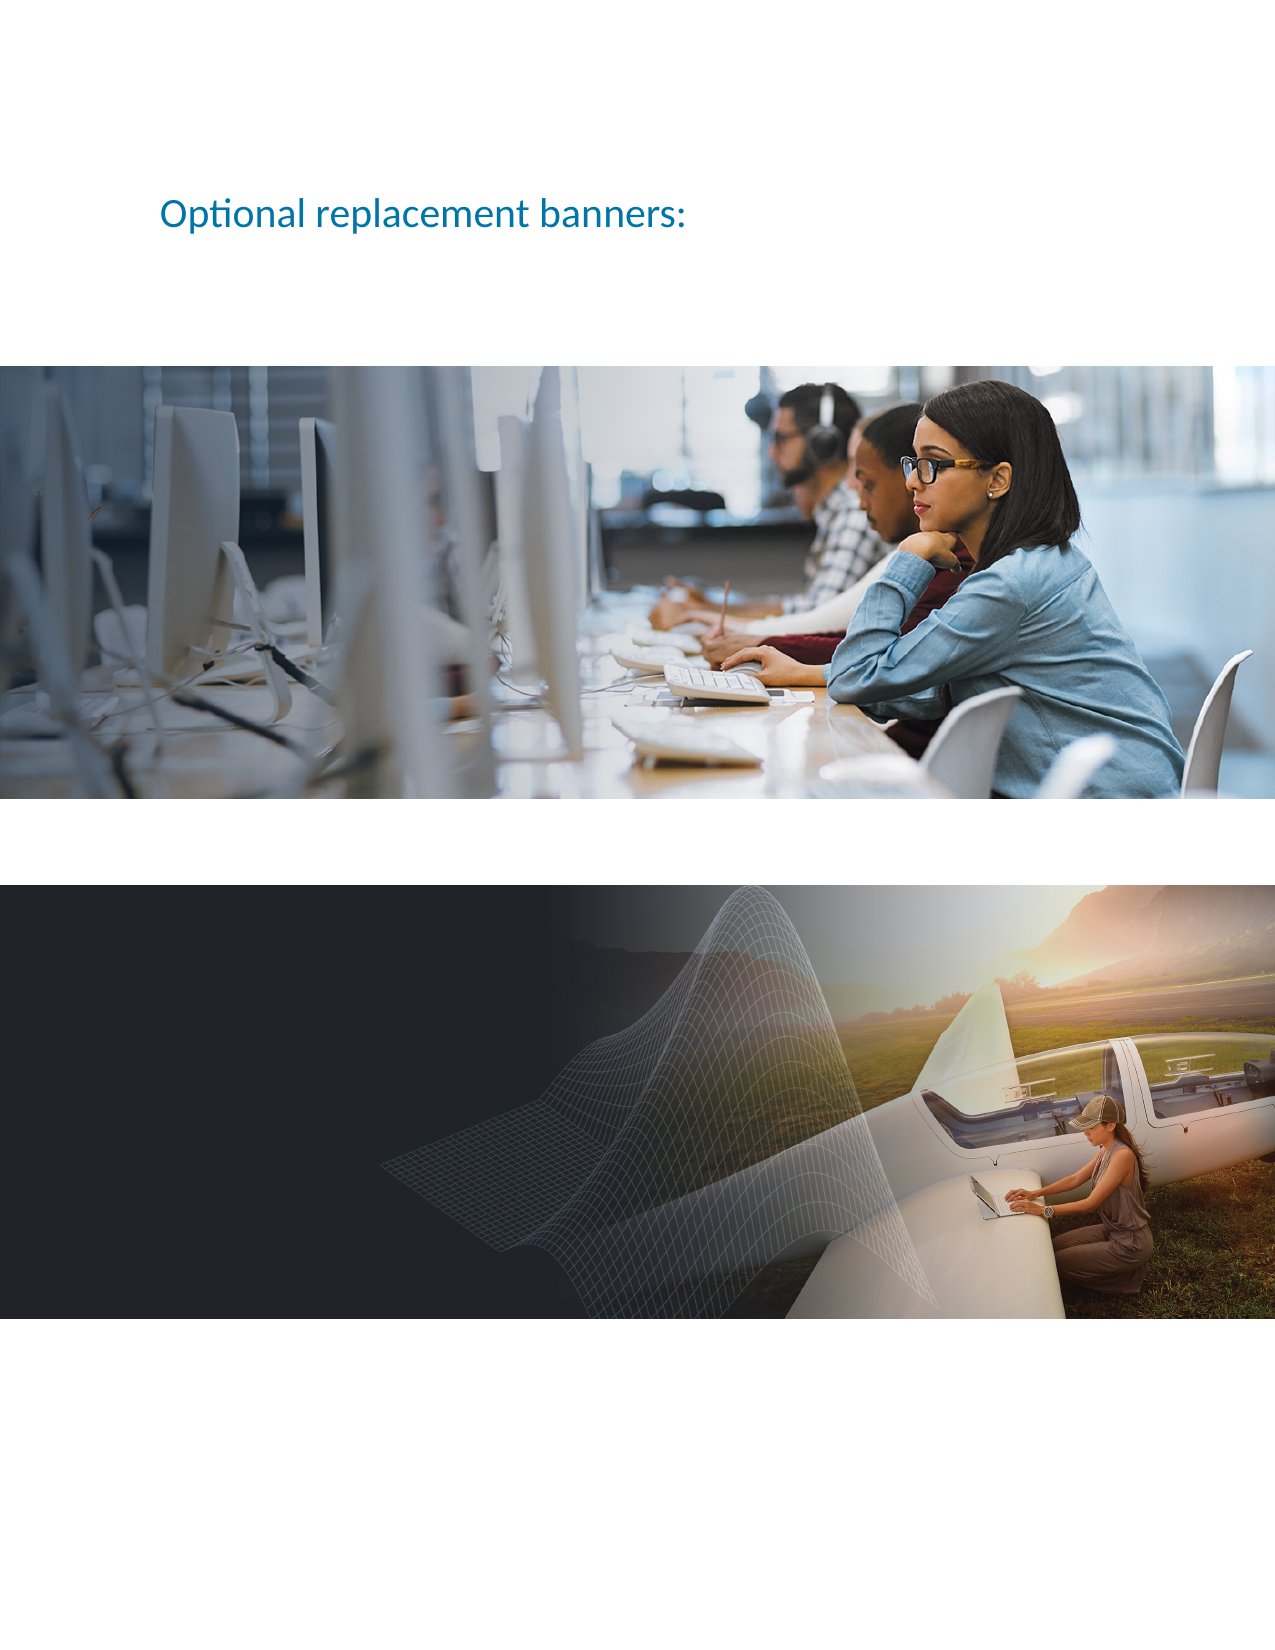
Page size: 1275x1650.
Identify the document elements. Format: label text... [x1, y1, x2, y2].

text_box Optional replacement banners: [145, 178, 1153, 244]
picture [0, 885, 1275, 1319]
picture [0, 366, 1275, 799]
